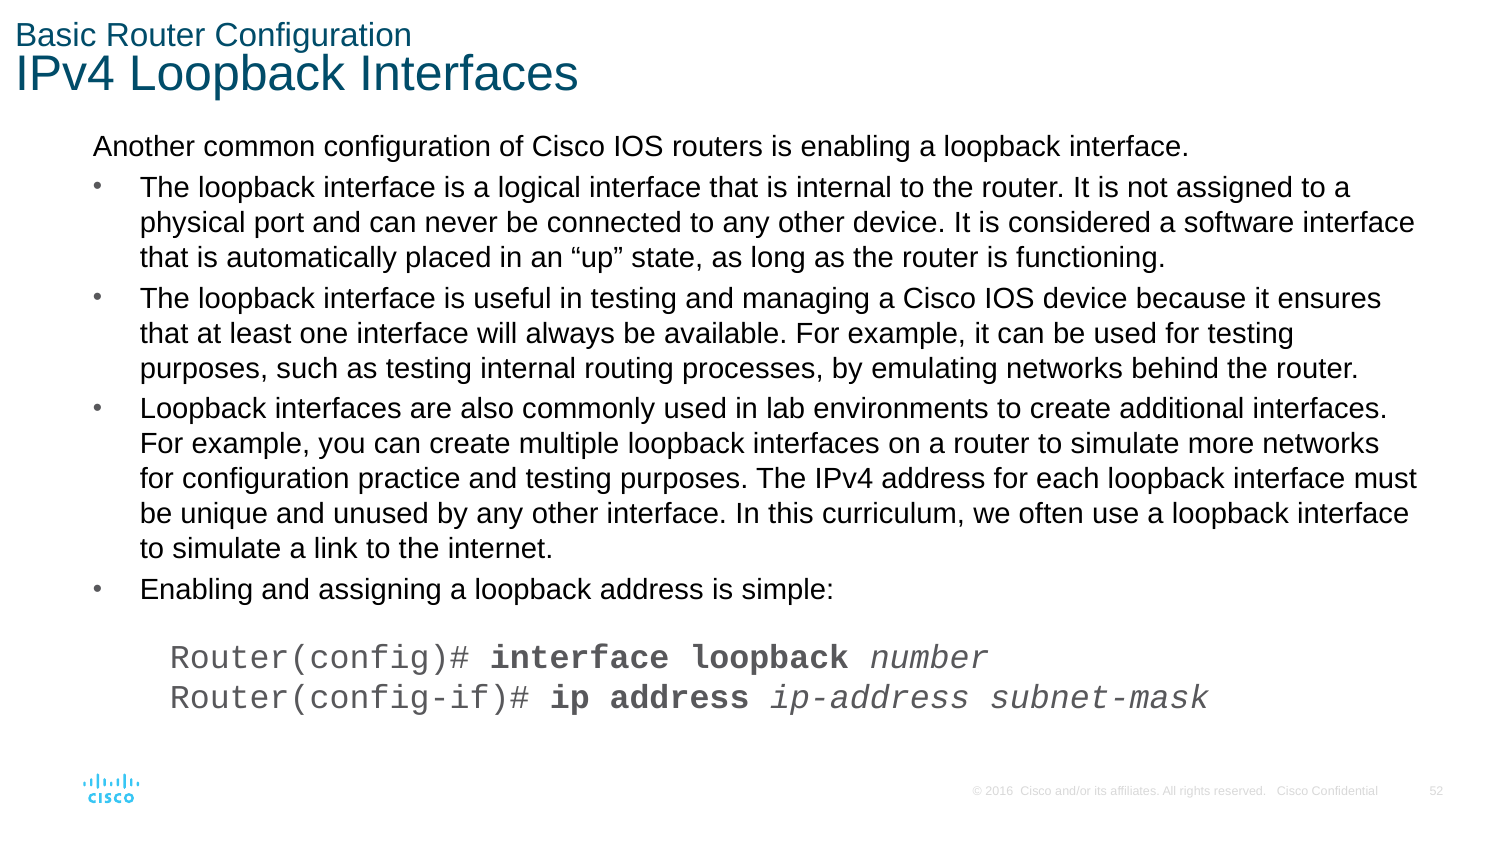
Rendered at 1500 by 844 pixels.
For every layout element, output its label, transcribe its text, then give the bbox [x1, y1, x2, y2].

title Basic Router Configuration IPv4 Loopback Interfaces [0, 0, 1369, 121]
list Another common configuration of Cisco IOS routers is enabling a loopback interface. The loopback interface is a logical interface that is internal to the router. It is not assigned to a physical port and can never be connected to any other device. It is considered a software interface that is automatically placed in an “up” state, as long as the router is functioning. The loopback interface is useful in testing and managing a Cisco IOS device because it ensures that at least one interface will always be available. For example, it can be used for testing purposes, such as testing internal routing processes, by emulating networks behind the router. Loopback interfaces are also commonly used in lab environments to create additional interfaces. For example, you can create multiple loopback interfaces on a router to simulate more networks for configuration practice and testing purposes. The IPv4 address for each loopback interface must be unique and unused by any other interface. In this curriculum, we often use a loopback interface to simulate a link to the internet. Enabling and assigning a loopback address is simple: [77, 120, 1437, 726]
text_box Router(config)# interface loopback number Router(config-if)# ip address ip-address subnet-mask [155, 627, 1437, 723]
